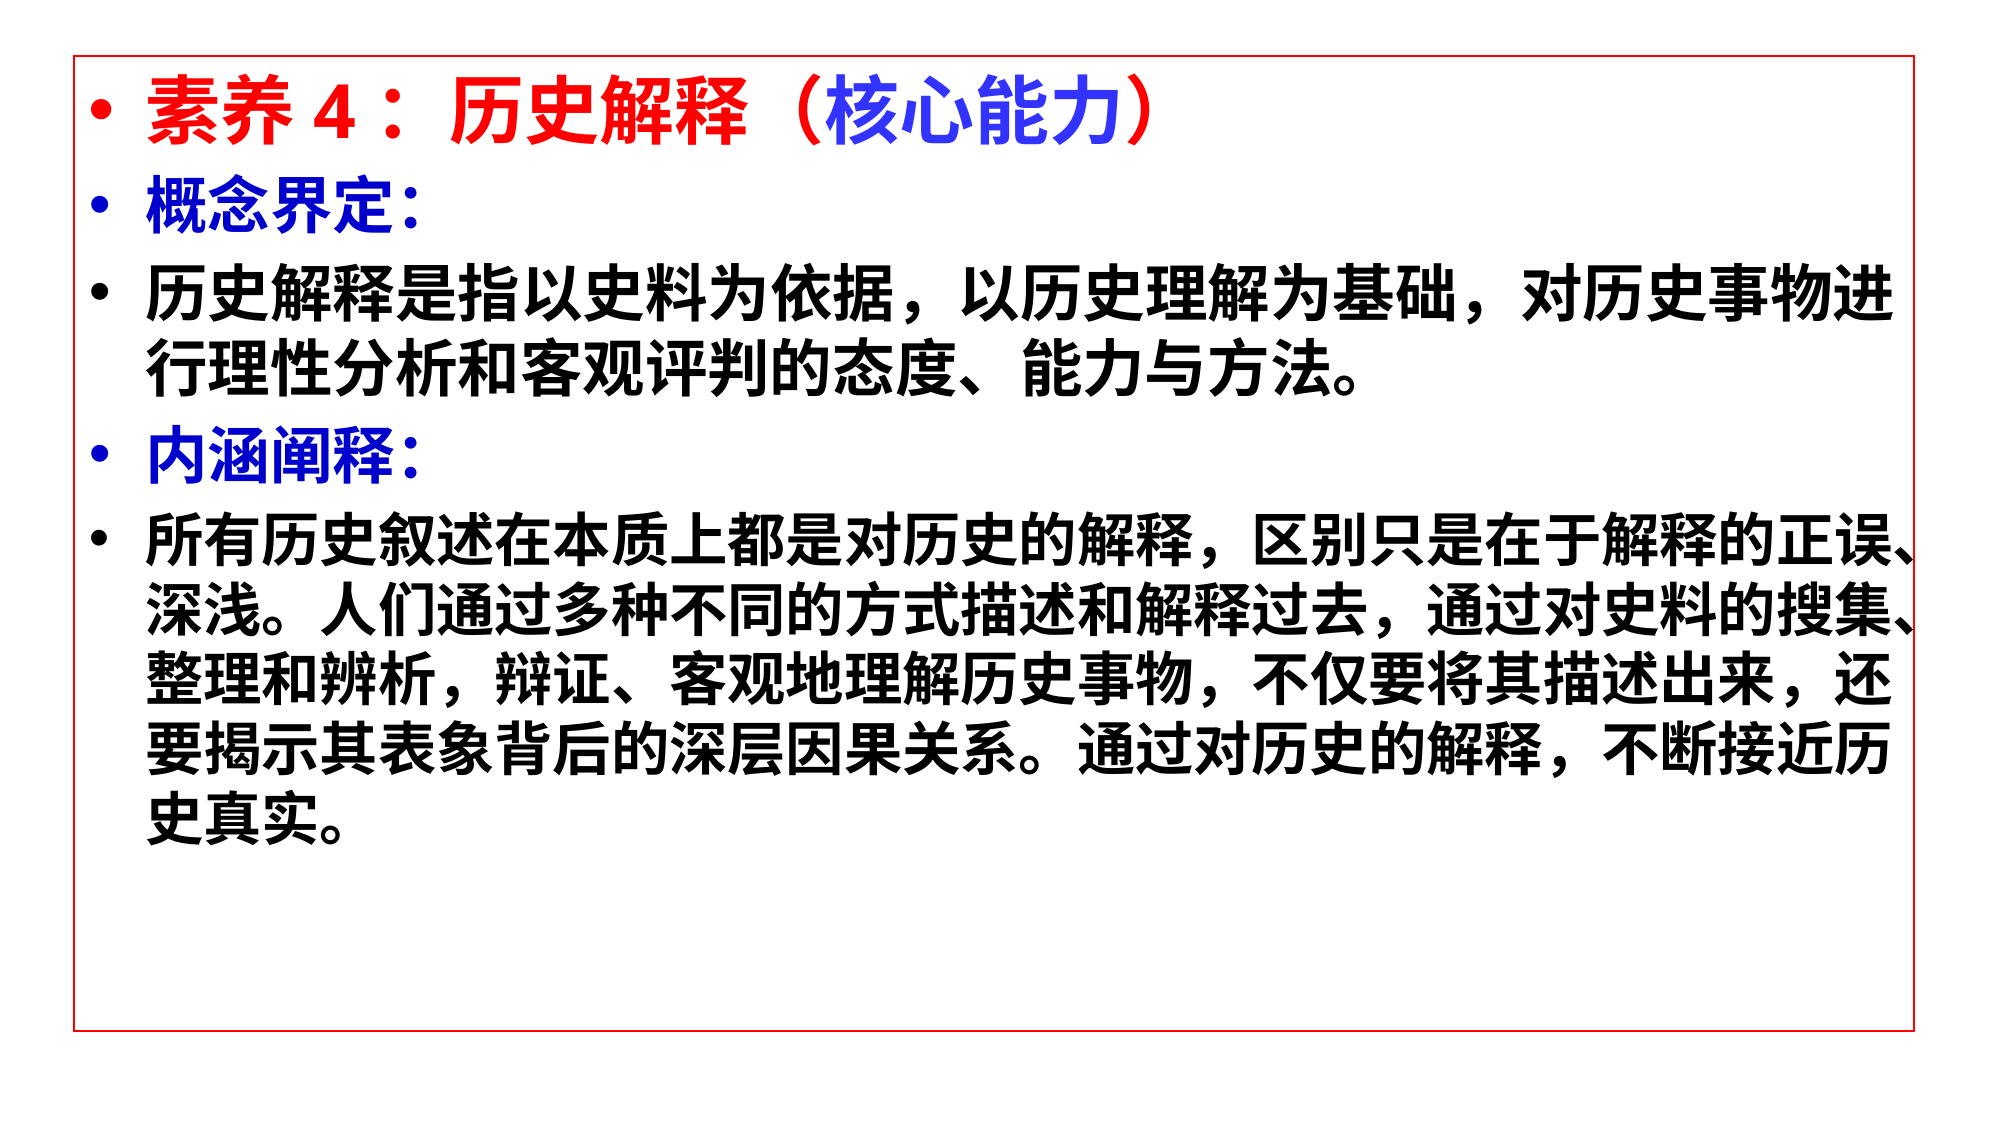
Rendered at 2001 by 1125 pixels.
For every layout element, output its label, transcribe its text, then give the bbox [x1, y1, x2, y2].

text_box 素养4：历史解释（核心能力） 概念界定： 历史解释是指以史料为依据，以历史理解为基础，对历史事物进行理性分析和客观评判的态度、能力与方法。 内涵阐释： 所有历史叙述在本质上都是对历史的解释，区别只是在于解释的正误、深浅。人们通过多种不同的方式描述和解释过去，通过对史料的搜集、整理和辨析，辩证、客观地理解历史事物，不仅要将其描述出来，还要揭示其表象背后的深层因果关系。通过对历史的解释，不断接近历史真实。 [74, 56, 1915, 1032]
